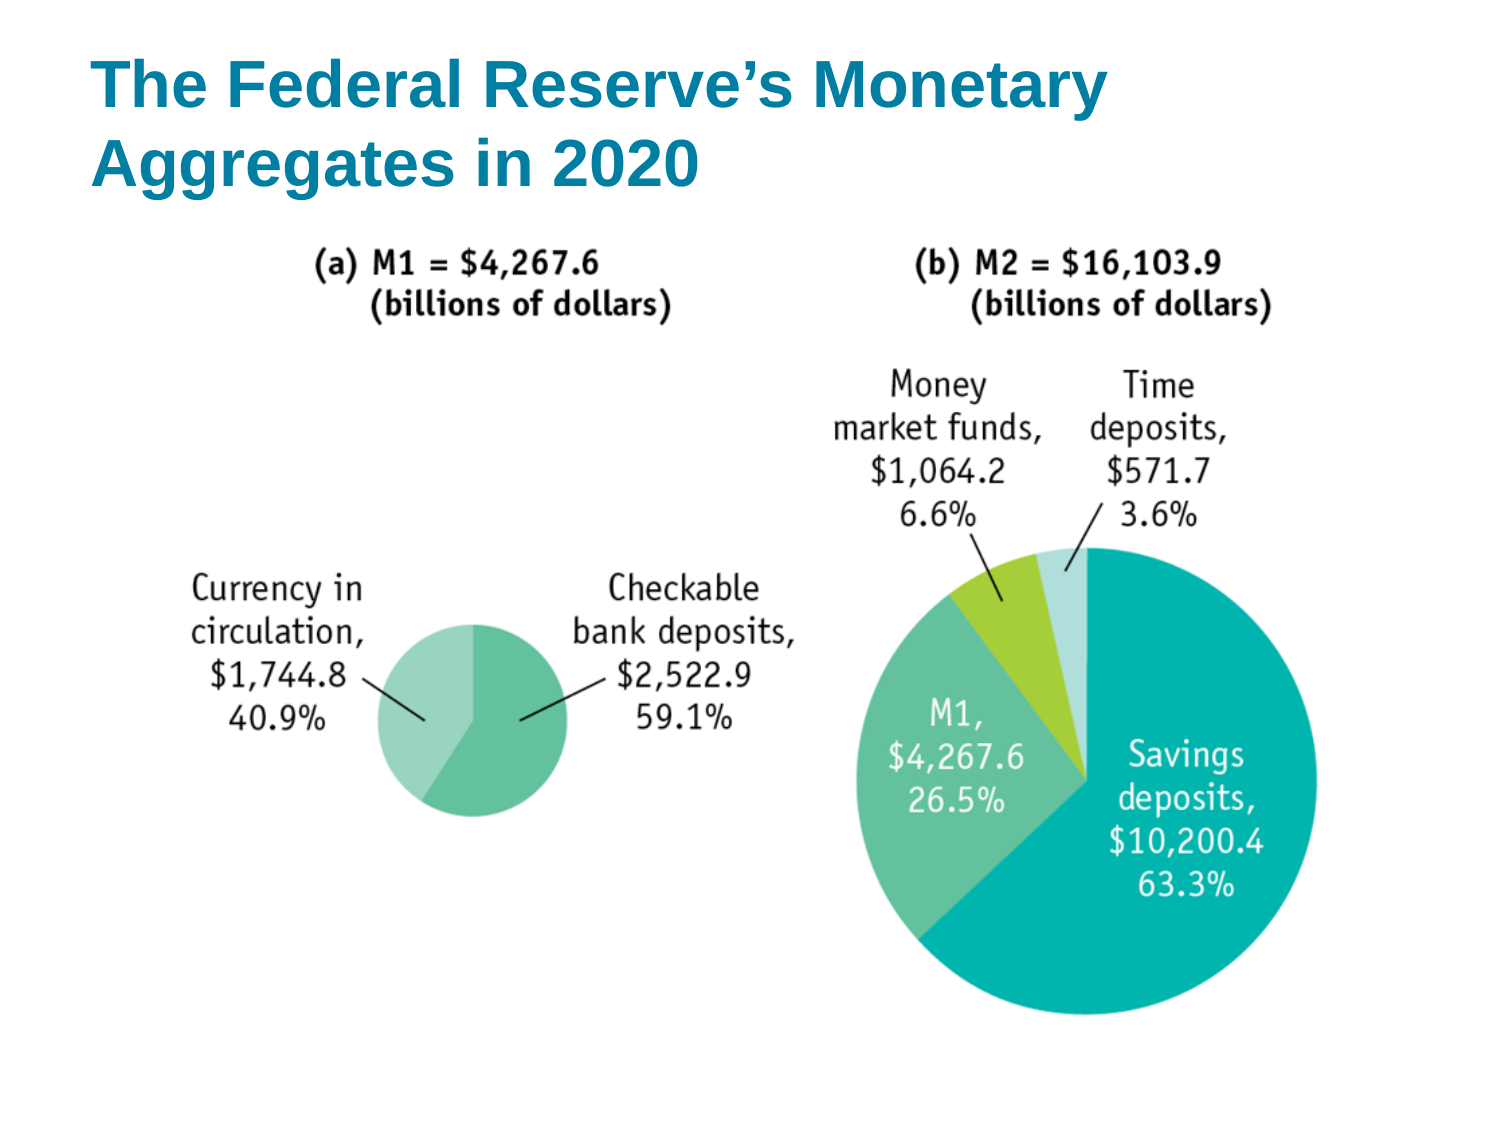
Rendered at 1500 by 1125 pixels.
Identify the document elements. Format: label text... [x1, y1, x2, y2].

picture [172, 208, 1328, 1024]
title The Federal Reserve’s Monetary Aggregates in 2020 [75, 35, 1425, 216]
